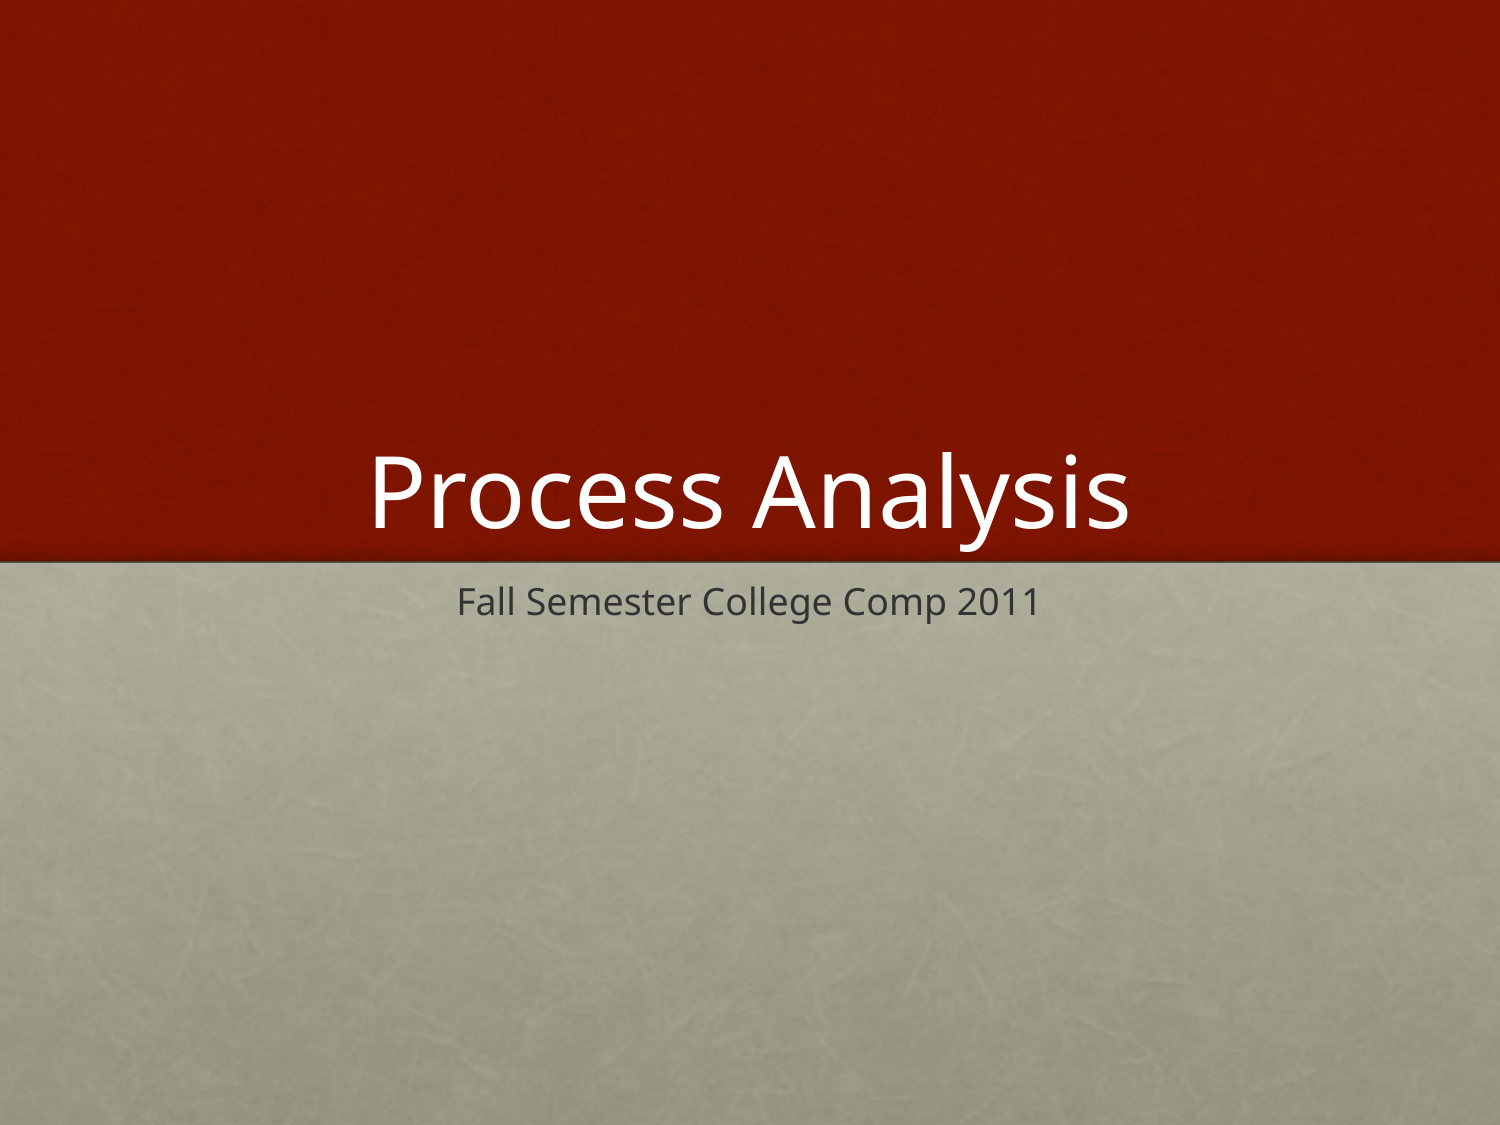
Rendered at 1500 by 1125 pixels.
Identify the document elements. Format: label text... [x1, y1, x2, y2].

picture [0, 541, 1500, 1125]
title Process Analysis [127, 314, 1372, 556]
subtitle Fall Semester College Comp 2011 [127, 570, 1372, 859]
